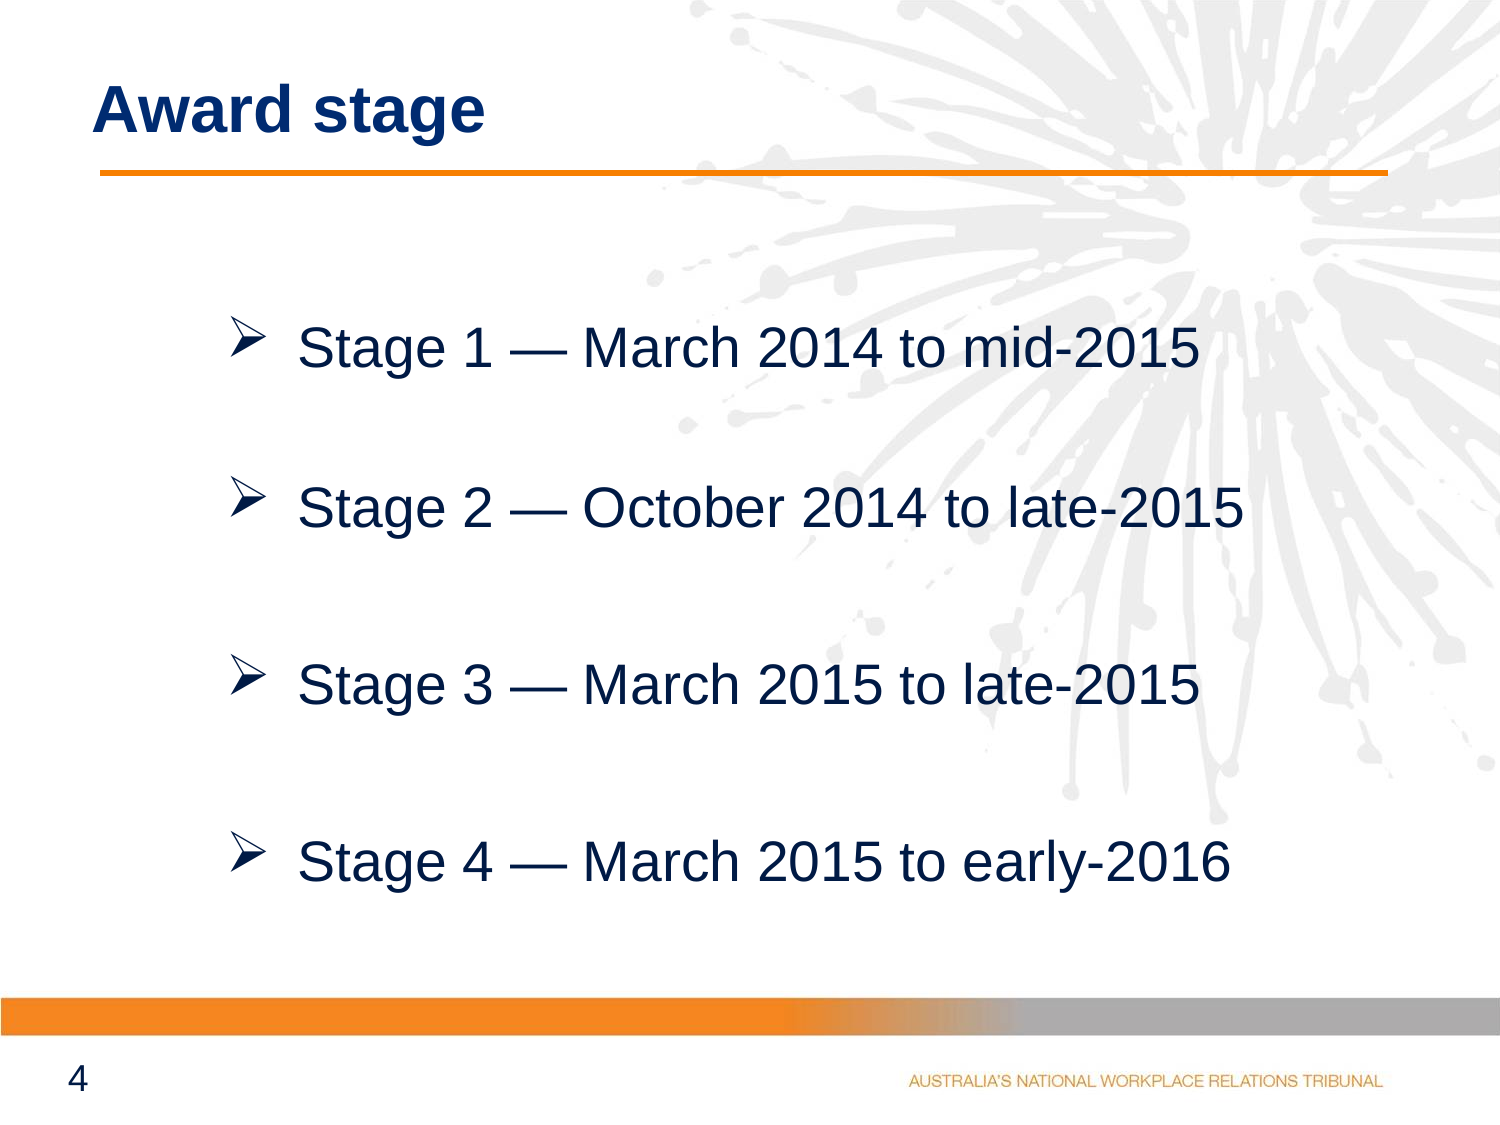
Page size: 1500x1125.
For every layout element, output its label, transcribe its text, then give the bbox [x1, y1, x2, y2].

title Award stage [76, 0, 1459, 291]
slide_number 4 [53, 1046, 404, 1107]
picture [0, 0, 1500, 1125]
list Stage 1 — March 2014 to mid-2015 Stage 2 — October 2014 to late-2015 Stage 3 — March 2015 to late-2015 Stage 4 — March 2015 to early-2016 [123, 302, 1483, 906]
